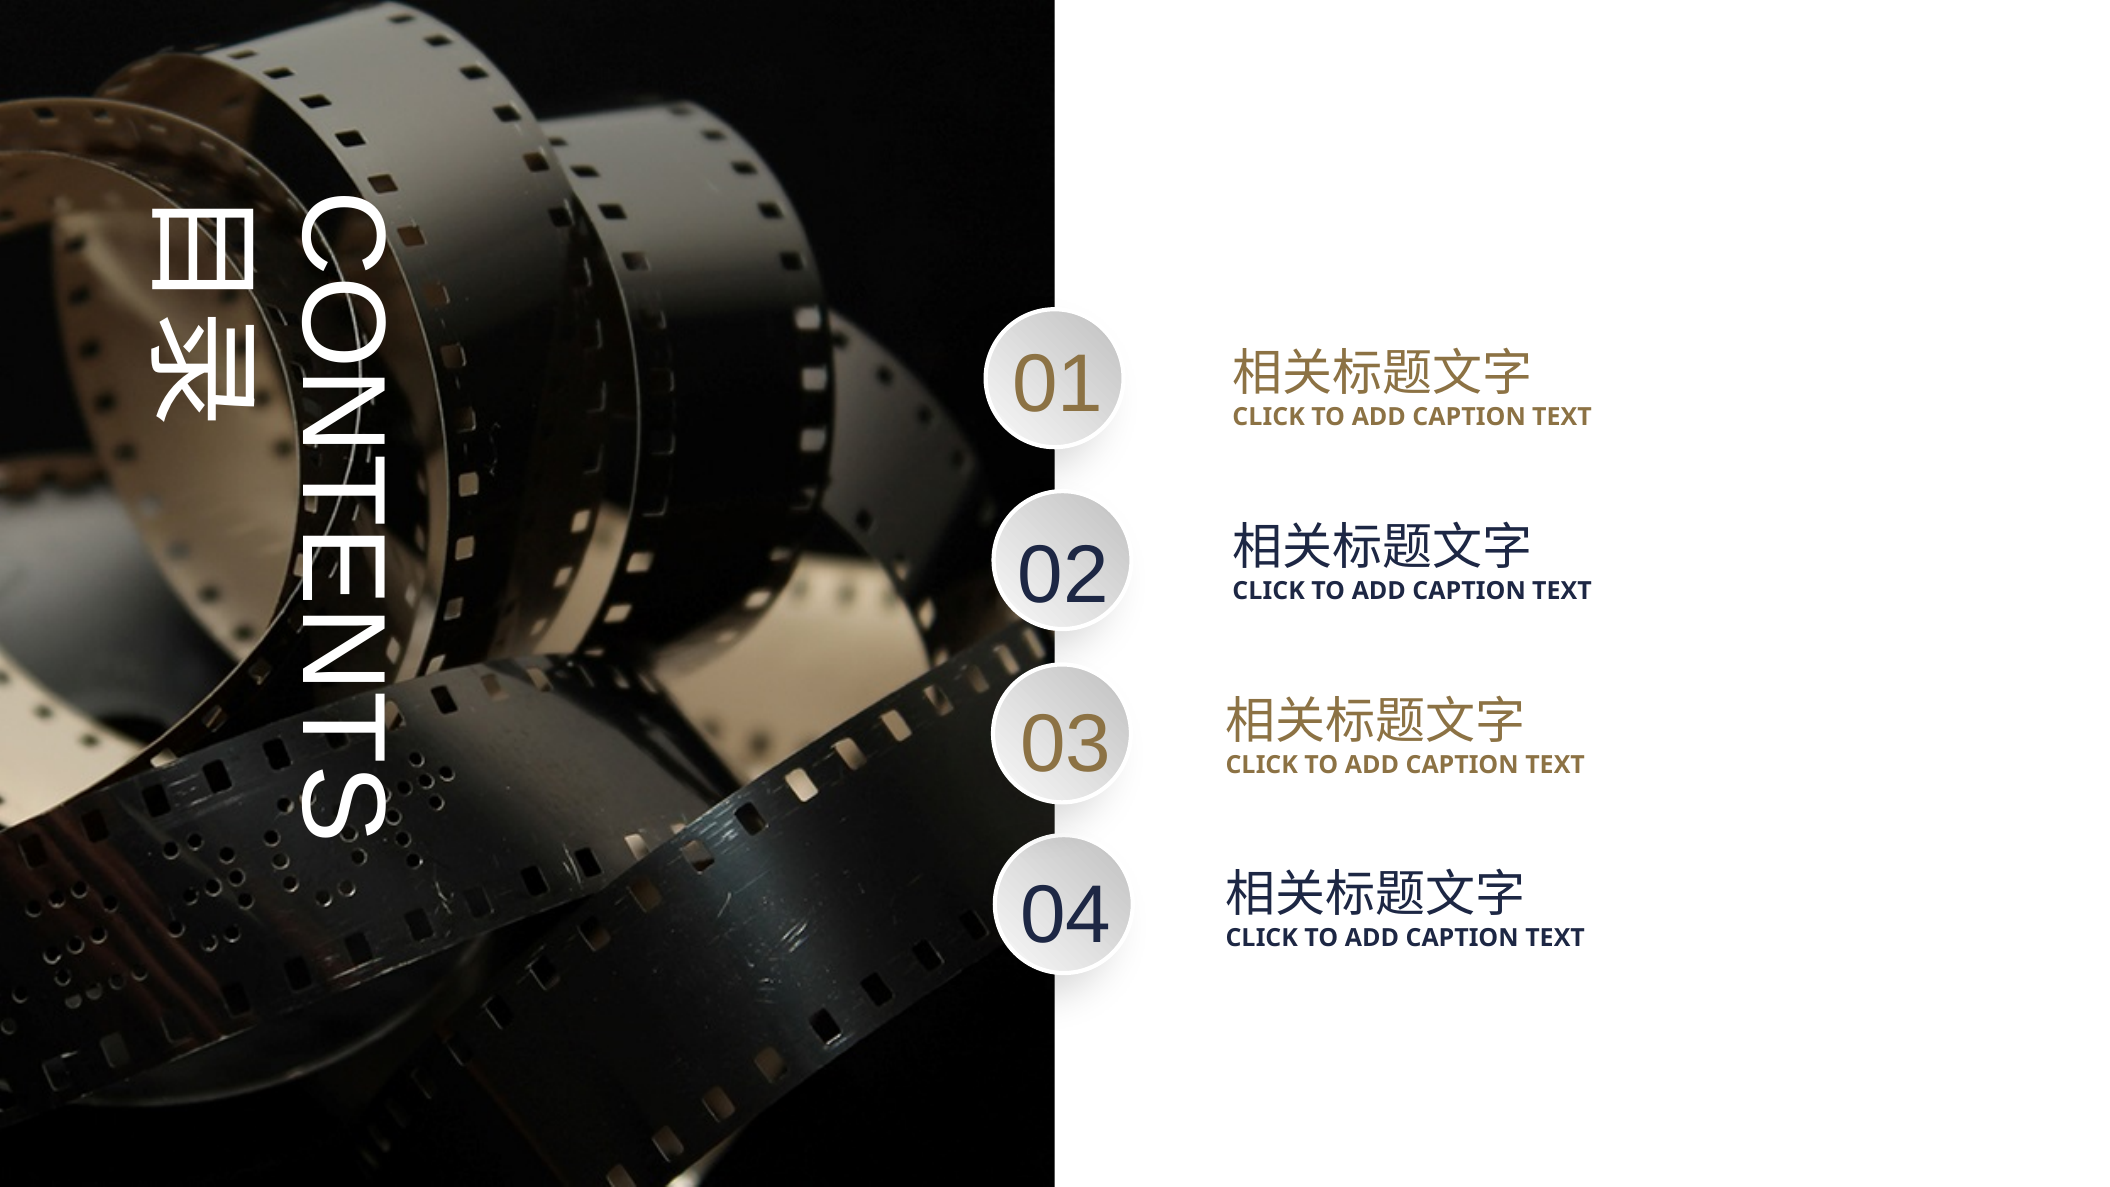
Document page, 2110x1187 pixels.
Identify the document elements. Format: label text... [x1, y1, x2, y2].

text_box 相关标题文字 CLICK TO ADD CAPTION TEXT [1217, 333, 1608, 439]
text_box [994, 835, 1133, 974]
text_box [985, 309, 1124, 448]
text_box 相关标题文字 CLICK TO ADD CAPTION TEXT [1210, 680, 1601, 786]
text_box 相关标题文字 CLICK TO ADD CAPTION TEXT [1210, 854, 1601, 960]
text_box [992, 664, 1131, 803]
text_box CONTENTS 目录 [134, 190, 423, 884]
text_box [0, 0, 1056, 1187]
text_box 相关标题文字 CLICK TO ADD CAPTION TEXT [1217, 507, 1608, 612]
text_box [993, 491, 1132, 630]
